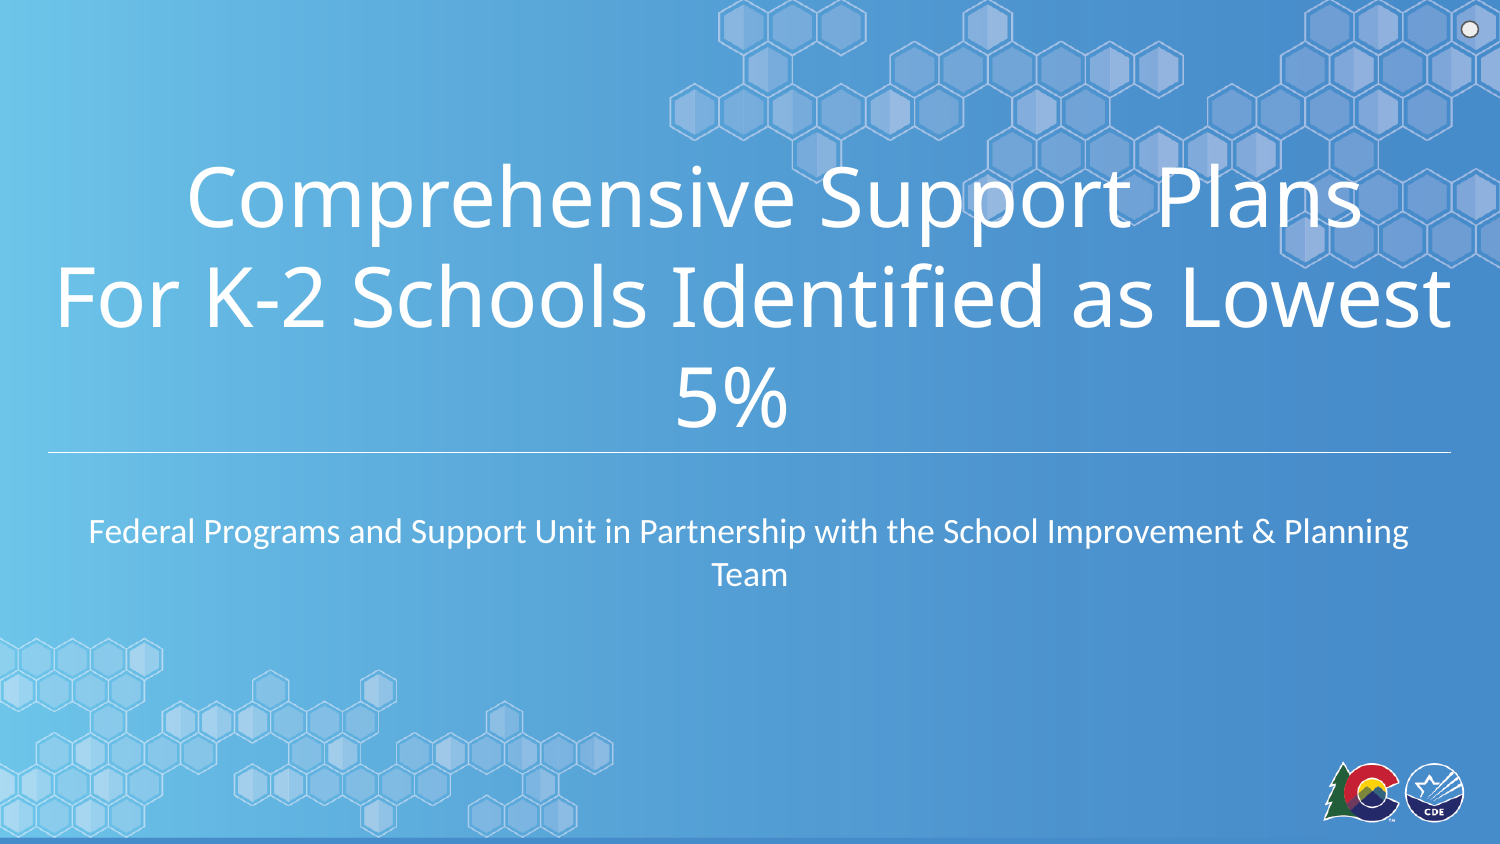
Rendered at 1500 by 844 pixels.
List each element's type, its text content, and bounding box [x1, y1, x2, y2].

subtitle Federal Programs and Support Unit in Partnership with the School Improvement & Planning Team [51, 464, 1449, 595]
picture [0, 0, 1500, 844]
title Comprehensive Support Plans For K-2 Schools Identified as Lowest 5% [24, 122, 1484, 459]
text_box [1461, 21, 1479, 38]
